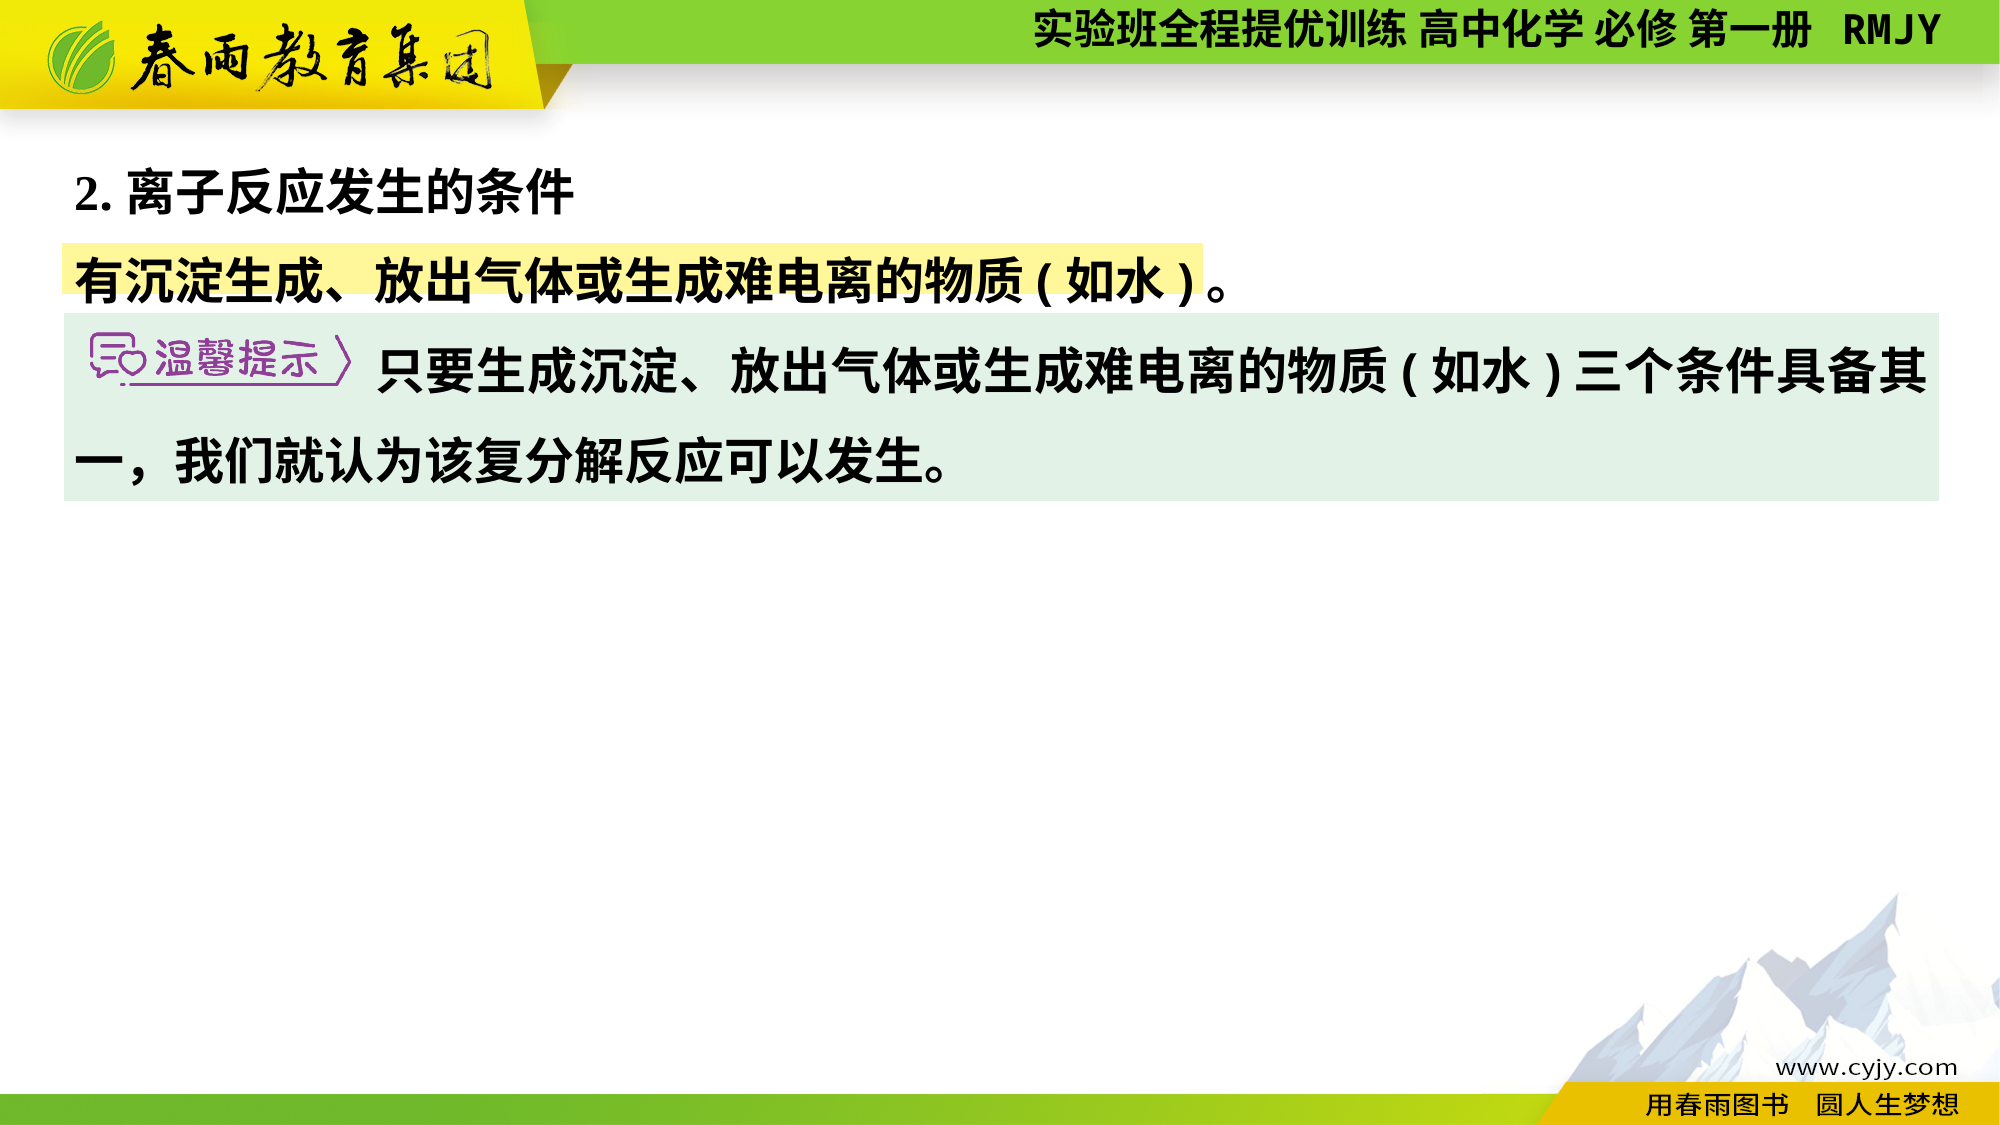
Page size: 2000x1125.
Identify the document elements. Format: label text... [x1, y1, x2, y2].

list 2.离子反应发生的条件 有沉淀生成、放出气体或生成难电离的物质(如水)。 只要生成沉淀、放出气体或生成难电离的物质(如水)三个条件具备其一，我们就认为该复分解反应可以发生。 [59, 122, 1944, 317]
picture [0, 0, 2000, 1125]
